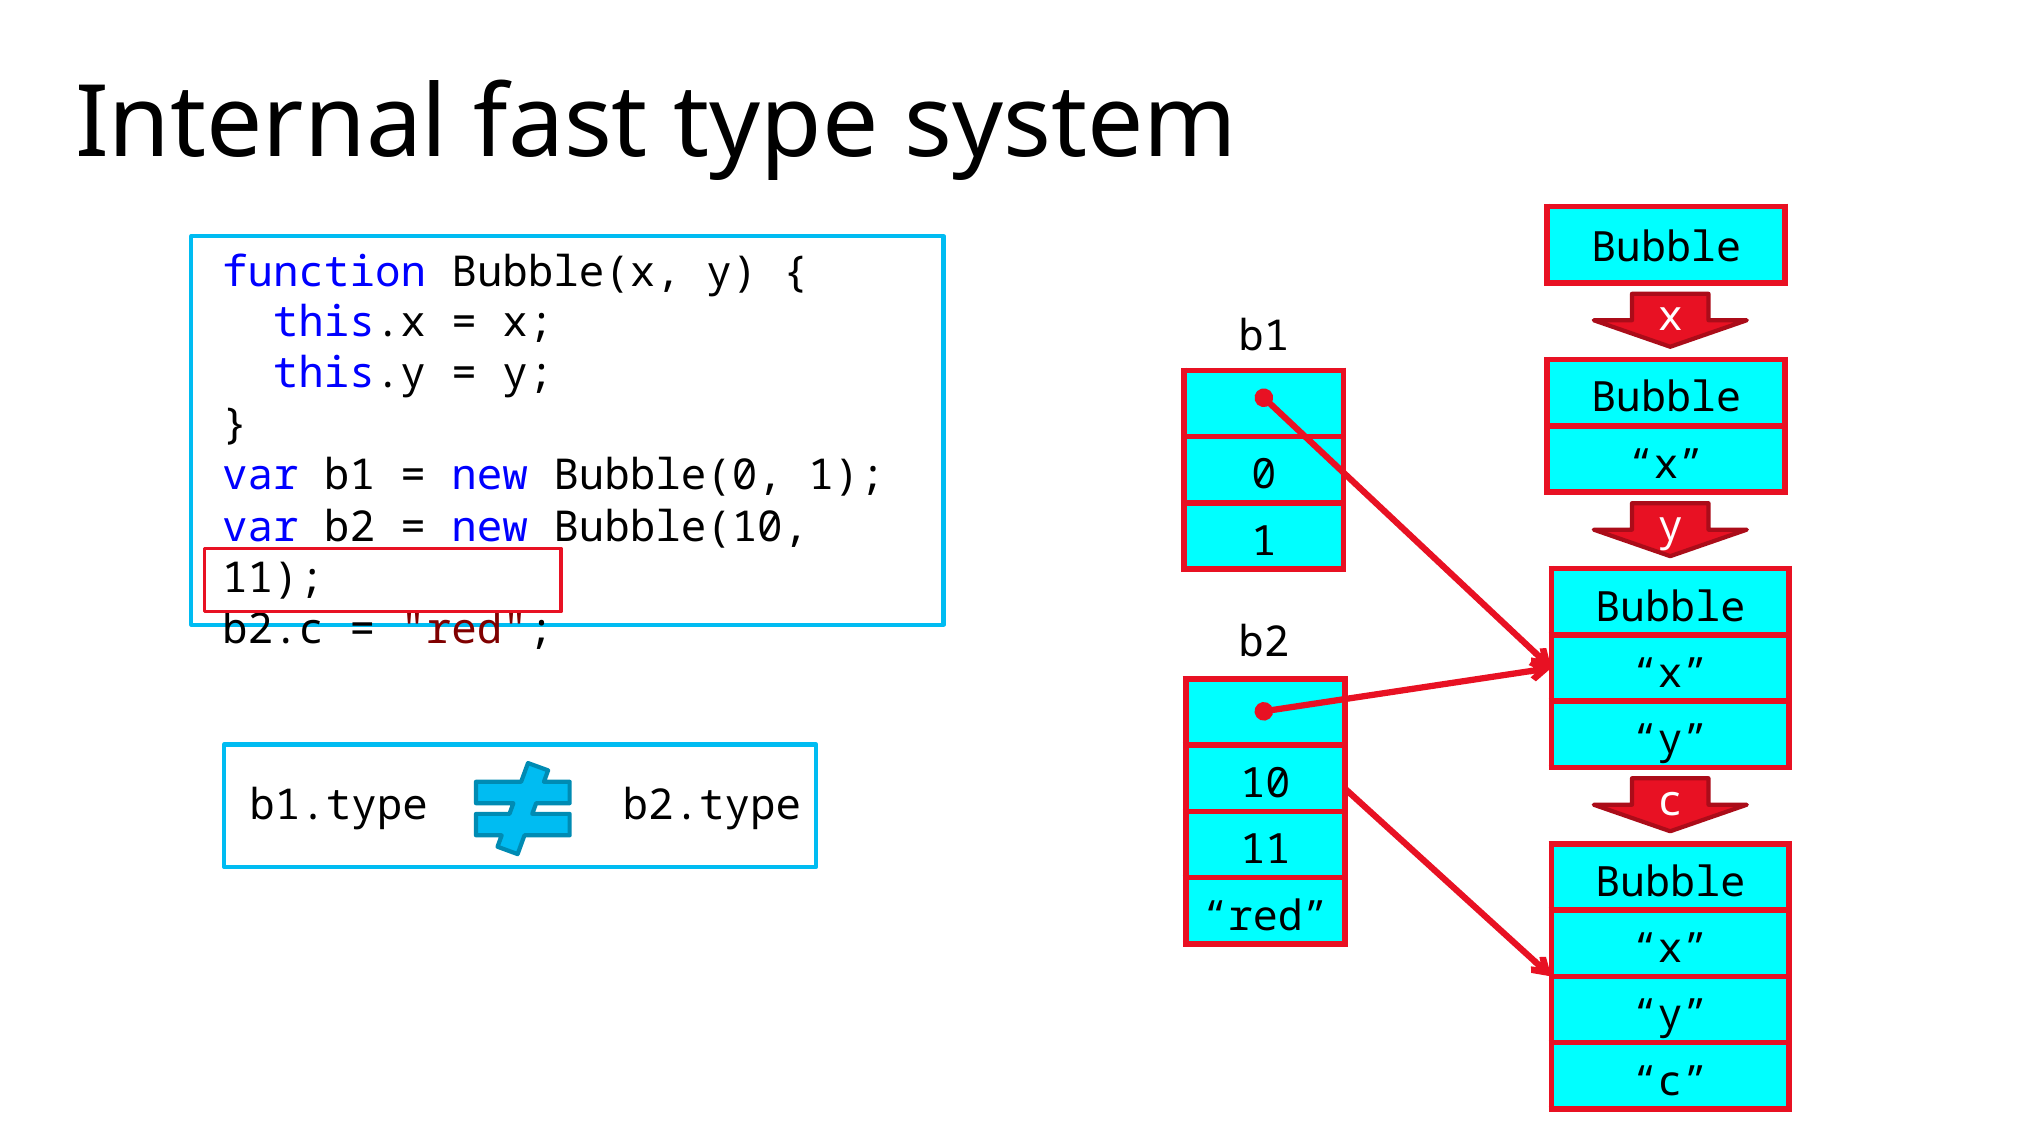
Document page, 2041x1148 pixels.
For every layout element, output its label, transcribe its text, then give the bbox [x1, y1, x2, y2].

title Internal fast type system [45, 48, 1996, 199]
table_cell 1 [1187, 506, 1258, 566]
text_box b2 [1184, 606, 1258, 673]
table_cell “y” [1554, 979, 1786, 1040]
text_box b1 [1184, 300, 1344, 367]
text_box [1263, 719, 1552, 977]
table_header Bubble [1556, 571, 1786, 632]
table_header Bubble [1550, 362, 1782, 423]
table_cell “x” [1556, 638, 1786, 698]
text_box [1263, 675, 1552, 712]
table_header Bubble [1556, 847, 1786, 907]
table_cell 11 [1189, 814, 1258, 875]
text_box [203, 546, 563, 614]
text_box c [1591, 776, 1749, 834]
text_box [473, 761, 572, 857]
table_cell “y” [1556, 704, 1786, 765]
text_box b2.type [608, 769, 817, 836]
table_cell “c” [1554, 1045, 1786, 1106]
text_box x [1591, 291, 1749, 349]
table_cell “red” [1189, 880, 1258, 941]
table_cell 10 [1189, 748, 1258, 809]
table_cell “x” [1556, 913, 1786, 974]
text_box b1.type [234, 769, 443, 836]
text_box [1263, 397, 1552, 669]
table_header Bubble [1550, 209, 1782, 280]
text_box y [1591, 501, 1749, 559]
text_box function Bubble(x, y) { this.x = x; this.y = y; } var b1 = new Bubble(0, 1); var b2 = new Bubble(10, 11); b2.c = "red"; [189, 234, 946, 627]
table_cell 0 [1187, 439, 1258, 500]
table_header [1189, 682, 1258, 742]
table_cell “x” [1556, 429, 1782, 489]
text_box [222, 742, 818, 869]
table_header [1187, 373, 1341, 434]
